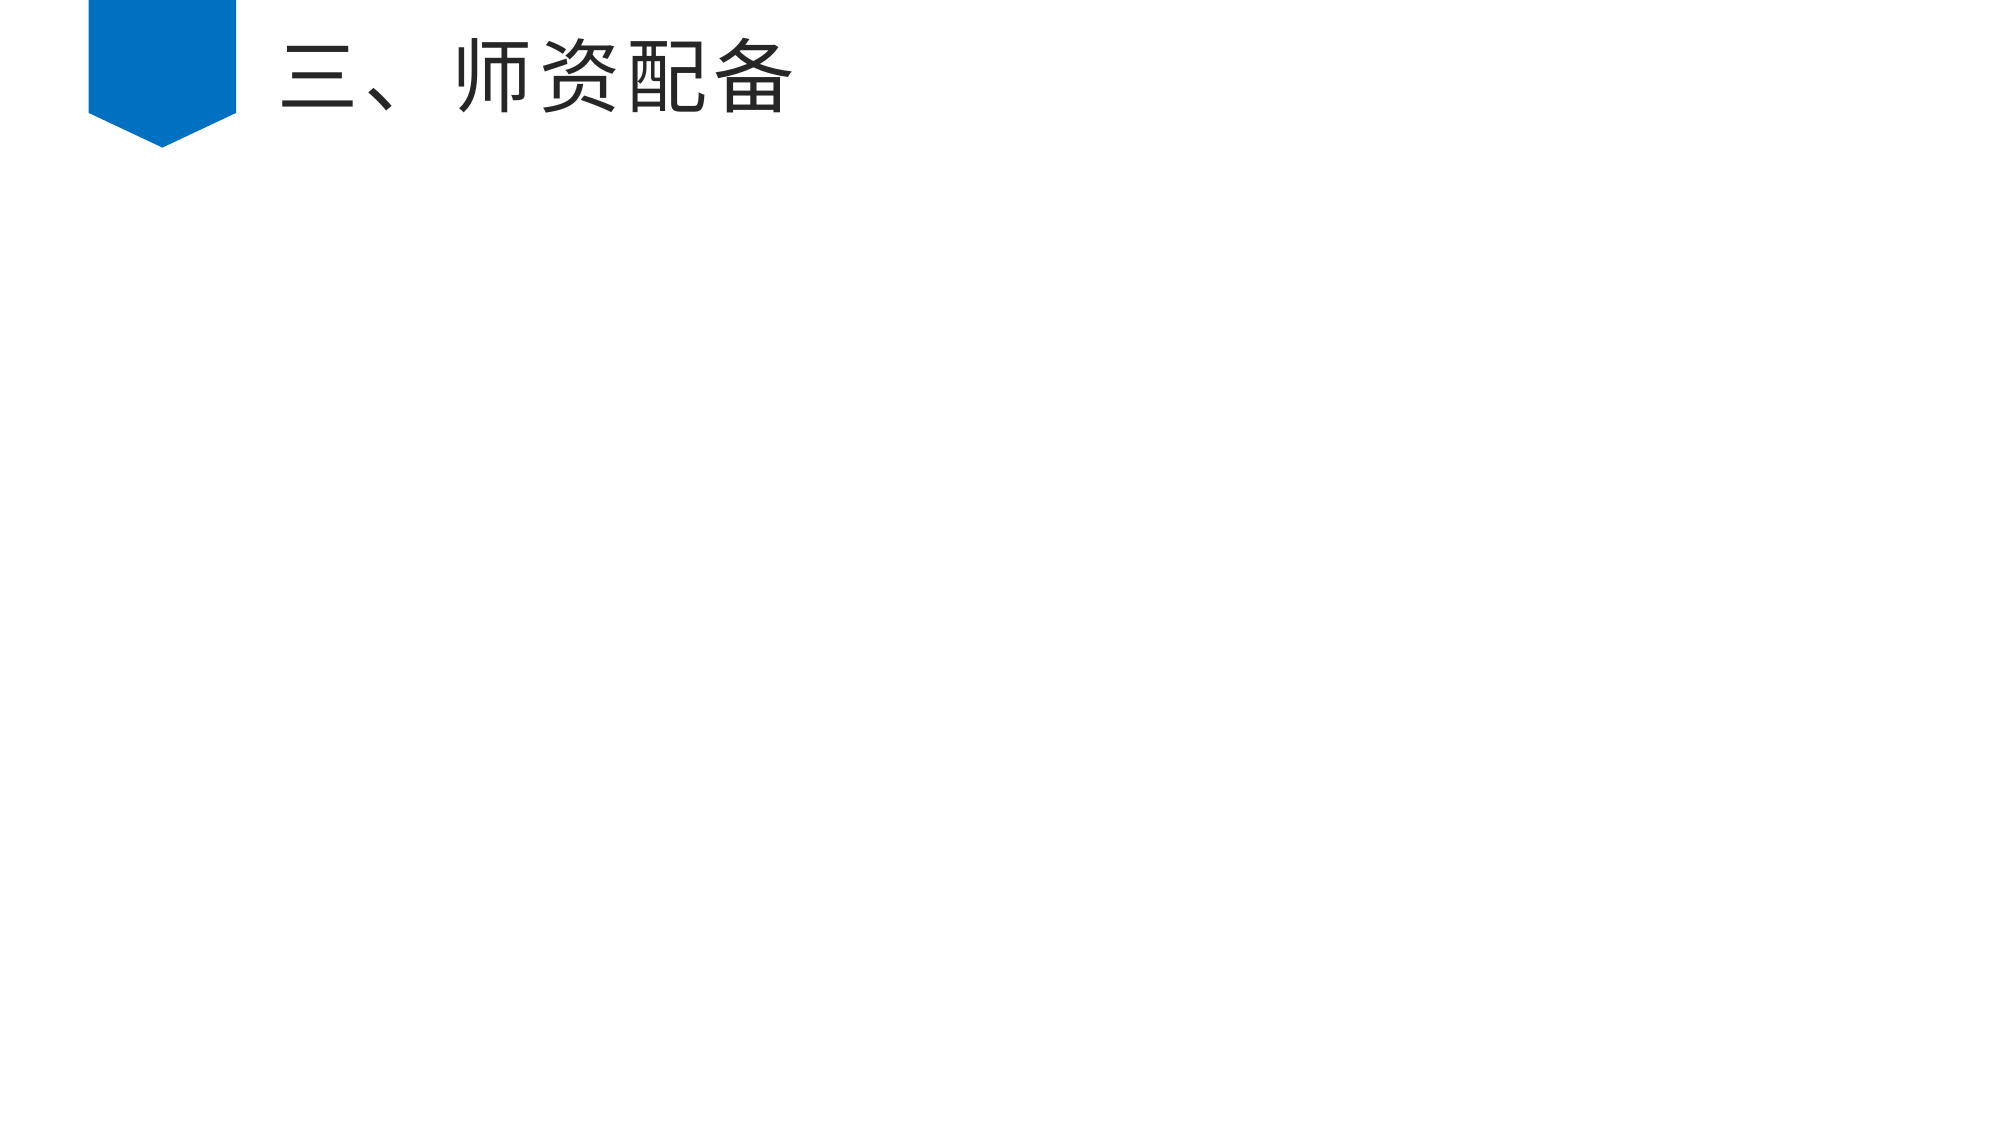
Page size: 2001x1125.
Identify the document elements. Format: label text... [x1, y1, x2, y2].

title 三、师资配备 [262, 15, 1940, 132]
text_box [87, 0, 238, 149]
